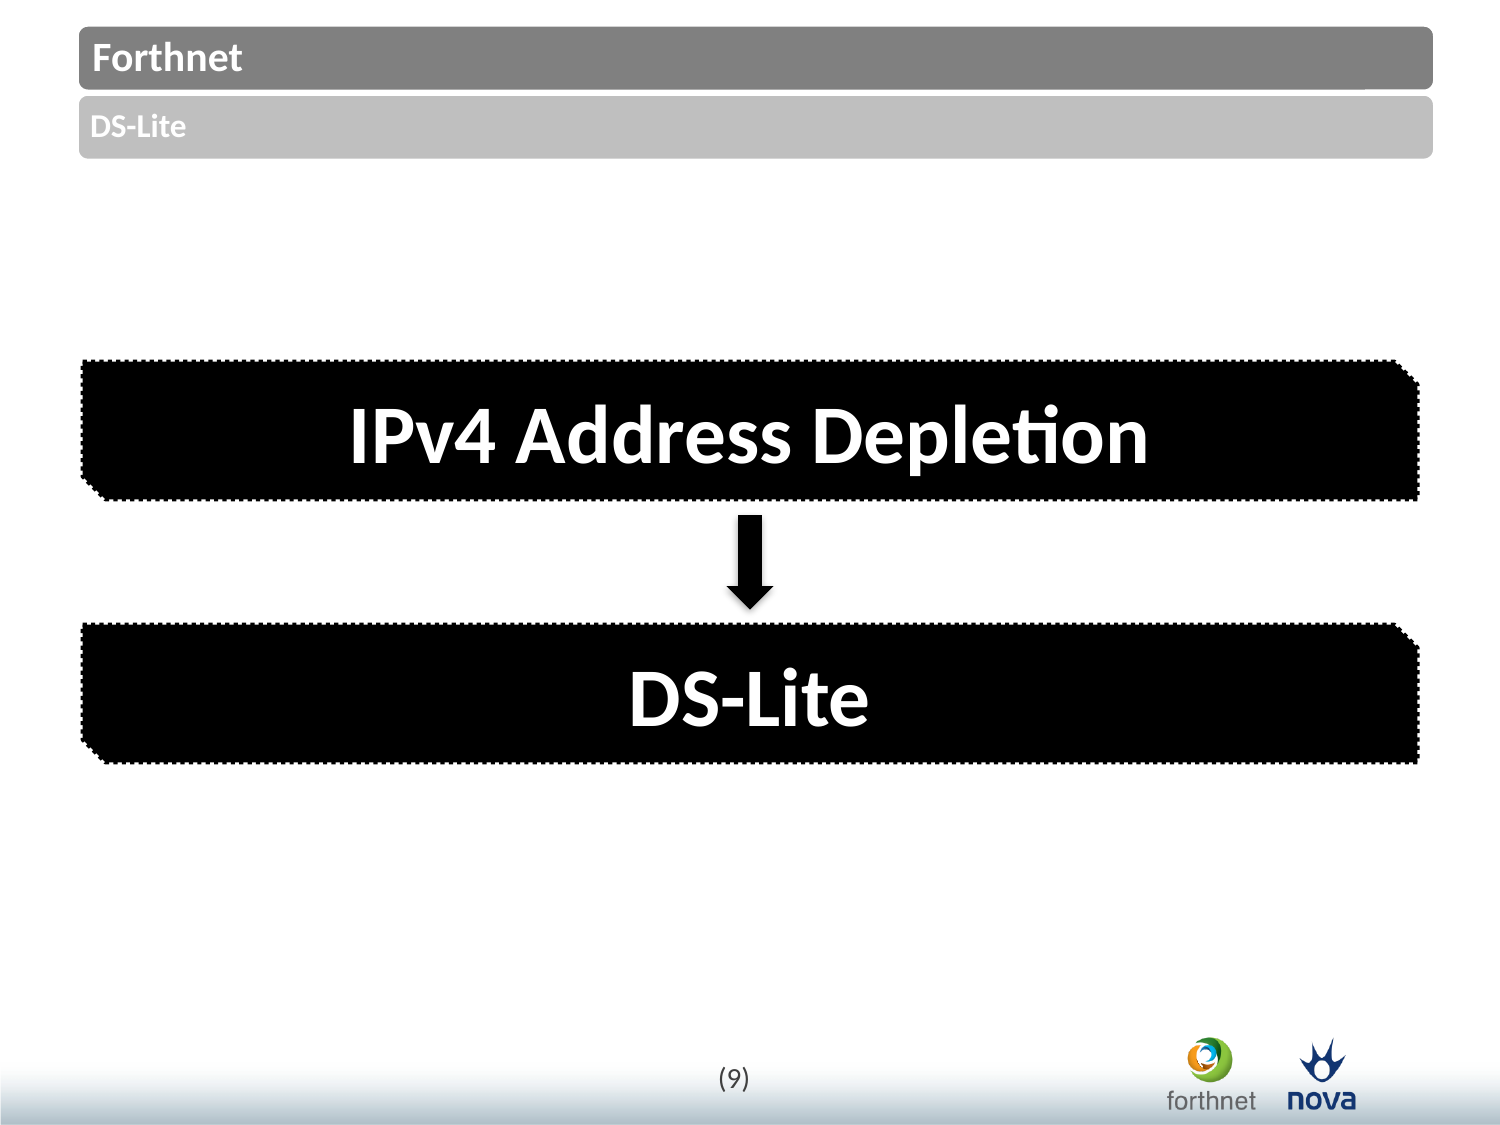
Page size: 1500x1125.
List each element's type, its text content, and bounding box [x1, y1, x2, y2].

text_box DS-Lite [80, 622, 1420, 765]
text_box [76, 24, 1436, 162]
picture [2, 1010, 1500, 1125]
text_box [726, 515, 774, 610]
slide_number (9) [703, 1046, 1054, 1107]
text_box IPv4 Address Depletion [80, 359, 1420, 502]
